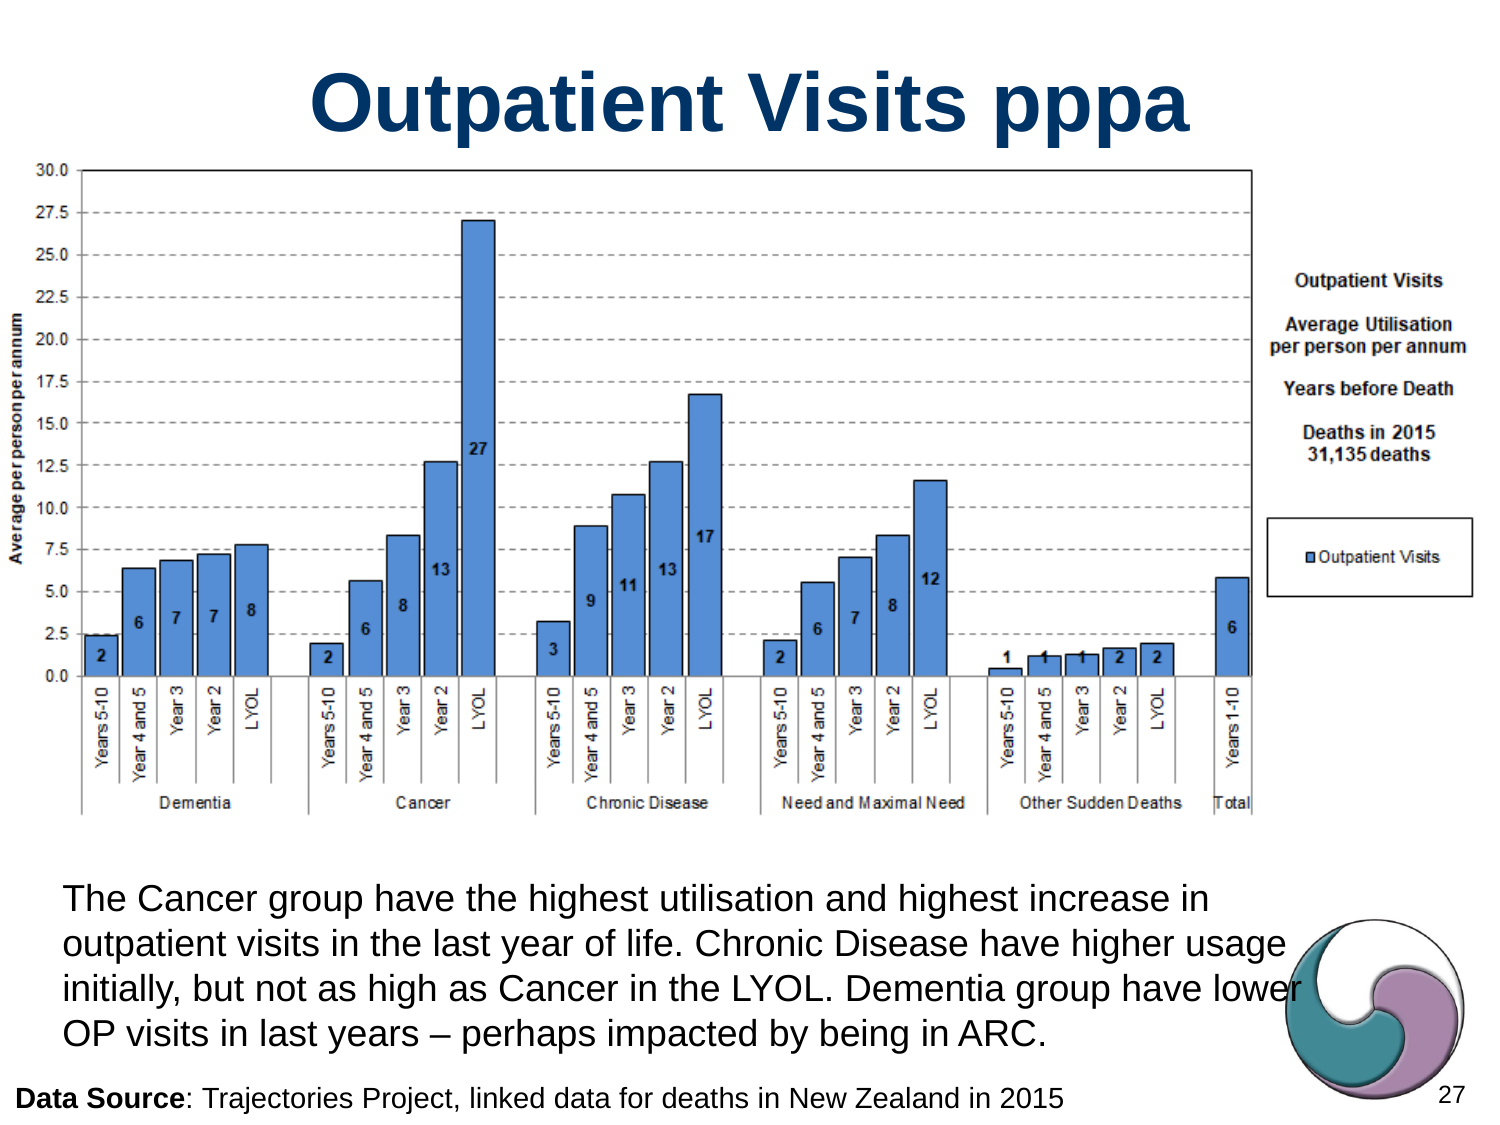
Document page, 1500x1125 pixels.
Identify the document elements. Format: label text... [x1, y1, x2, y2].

list The Cancer group have the highest utilisation and highest increase in outpatient visits in the last year of life. Chronic Disease have higher usage initially, but not as high as Cancer in the LYOL. Dementia group have lower OP visits in last years – perhaps impacted by being in ARC. [47, 866, 1344, 918]
picture [1281, 916, 1468, 1101]
list Data Source: Trajectories Project, linked data for deaths in New Zealand in 2015 [0, 1071, 1188, 1123]
picture [0, 148, 1500, 845]
title Outpatient Visits pppa [0, 12, 1500, 148]
